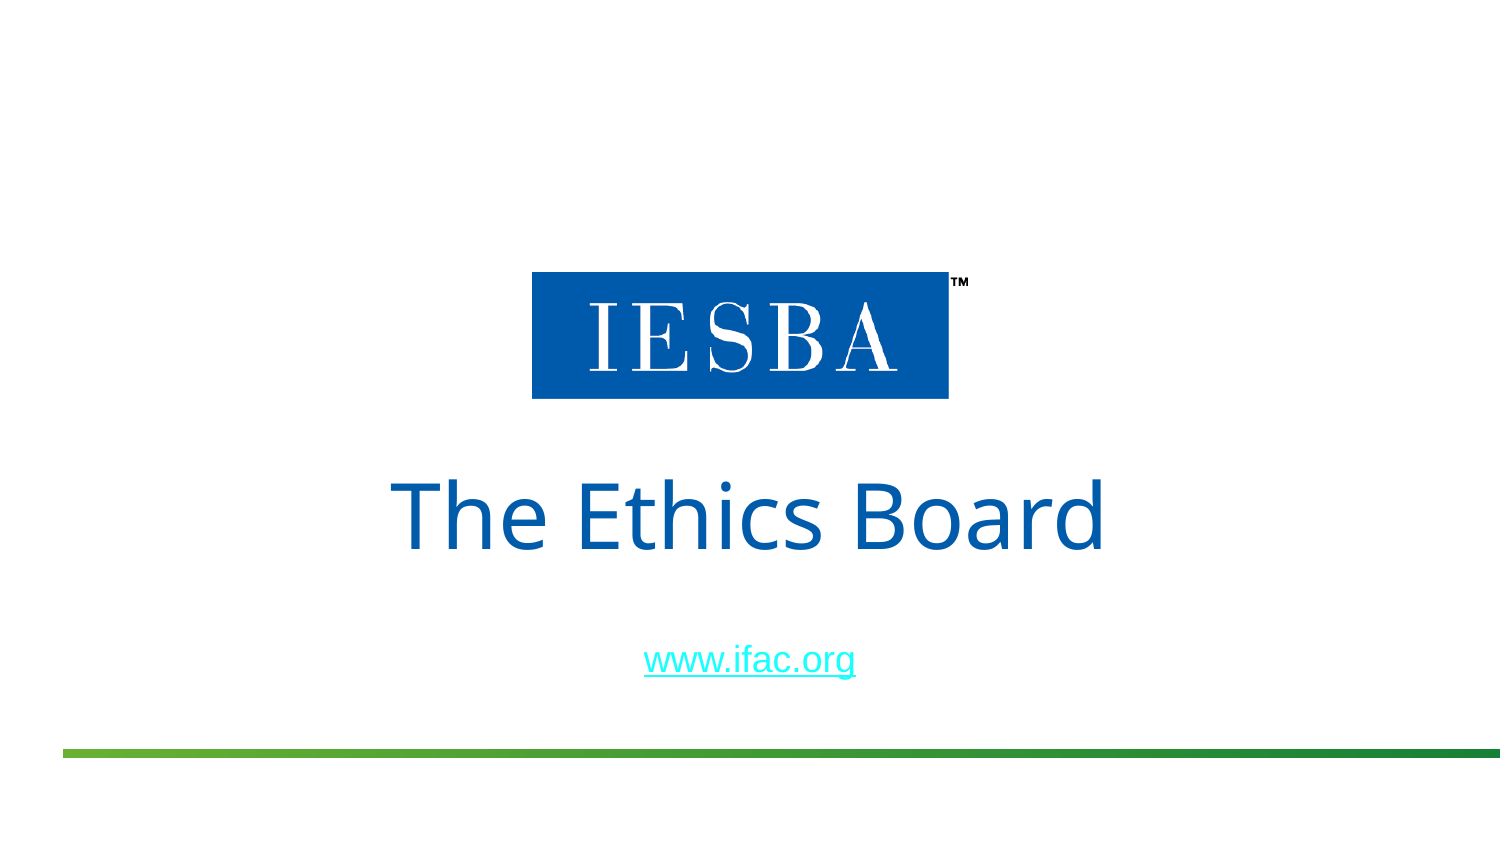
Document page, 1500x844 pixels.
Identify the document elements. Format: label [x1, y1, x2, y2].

picture [532, 272, 968, 399]
